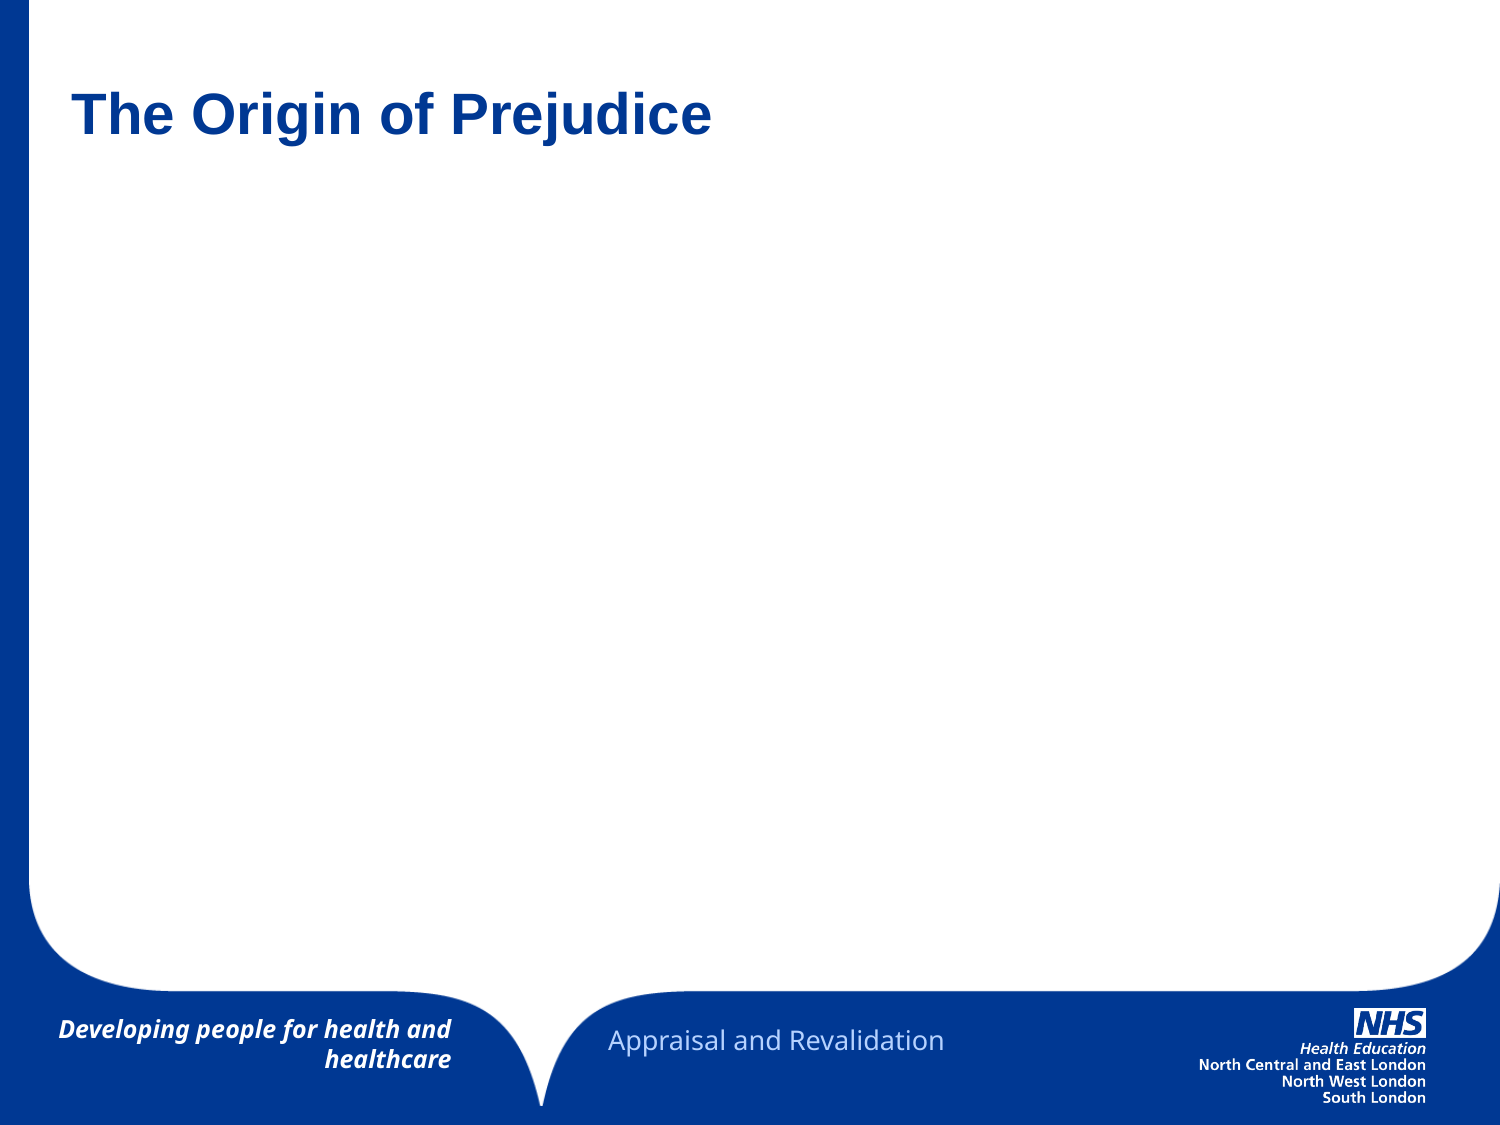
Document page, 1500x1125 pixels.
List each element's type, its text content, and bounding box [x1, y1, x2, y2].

picture [29, 0, 1500, 1106]
title The Origin of Prejudice [71, 89, 1430, 229]
